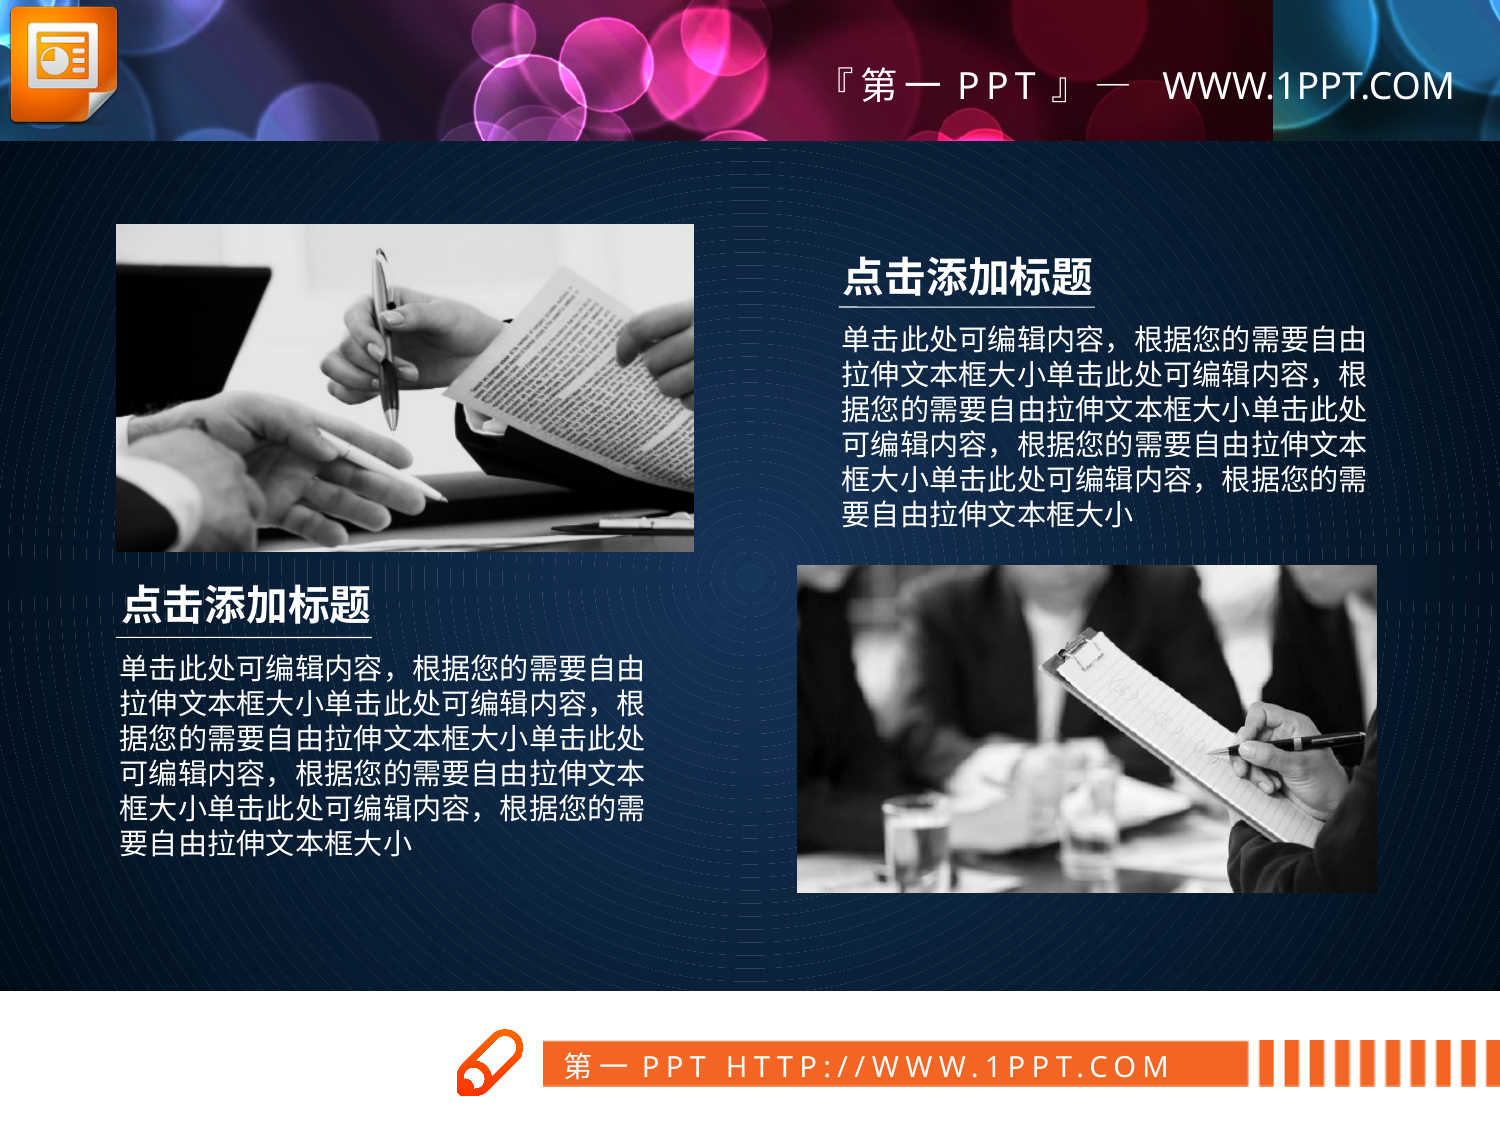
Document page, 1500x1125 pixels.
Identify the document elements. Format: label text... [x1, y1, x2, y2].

picture [797, 565, 1377, 893]
picture [0, 0, 1500, 141]
picture [115, 224, 695, 552]
text_box 点击添加标题 [106, 571, 387, 637]
picture [543, 1040, 1500, 1087]
text_box 单击此处可编辑内容，根据您的需要自由拉伸文本框大小单击此处可编辑内容，根据您的需要自由拉伸文本框大小单击此处可编辑内容，根据您的需要自由拉伸文本框大小单击此处可编辑内容，根据您的需要自由拉伸文本框大小 [826, 314, 1388, 661]
text_box 点击添加标题 [828, 243, 1109, 308]
text_box 单击此处可编辑内容，根据您的需要自由拉伸文本框大小单击此处可编辑内容，根据您的需要自由拉伸文本框大小单击此处可编辑内容，根据您的需要自由拉伸文本框大小单击此处可编辑内容，根据您的需要自由拉伸文本框大小 [105, 642, 666, 990]
